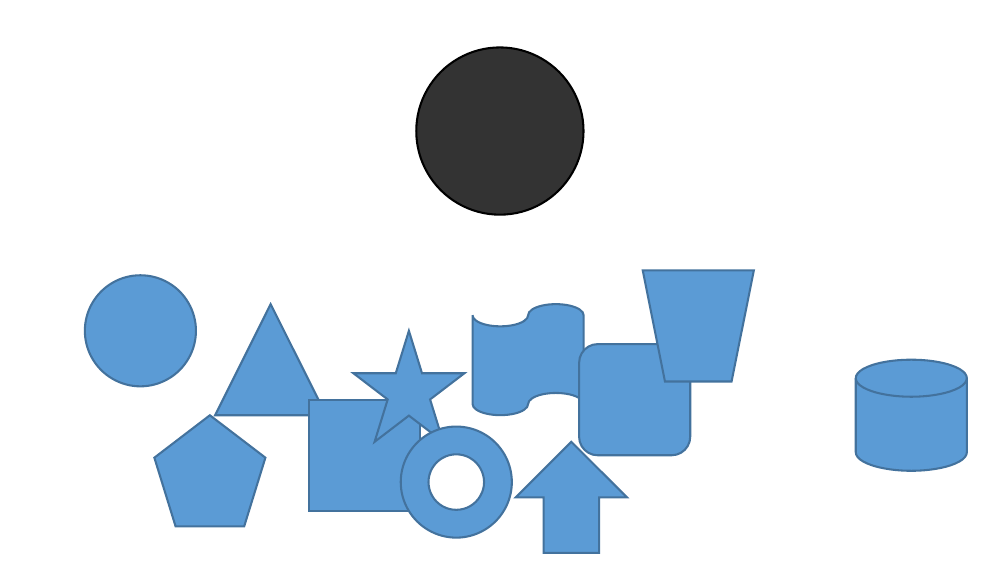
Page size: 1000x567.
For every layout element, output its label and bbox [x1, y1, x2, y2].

text_box [83, 274, 197, 388]
text_box [578, 343, 692, 457]
text_box [641, 269, 756, 383]
text_box [350, 327, 468, 445]
text_box [153, 413, 267, 528]
text_box [471, 303, 585, 417]
text_box [415, 46, 585, 216]
text_box [399, 425, 513, 539]
text_box [308, 399, 421, 512]
text_box [213, 301, 320, 417]
text_box [854, 358, 968, 472]
text_box [513, 440, 630, 554]
